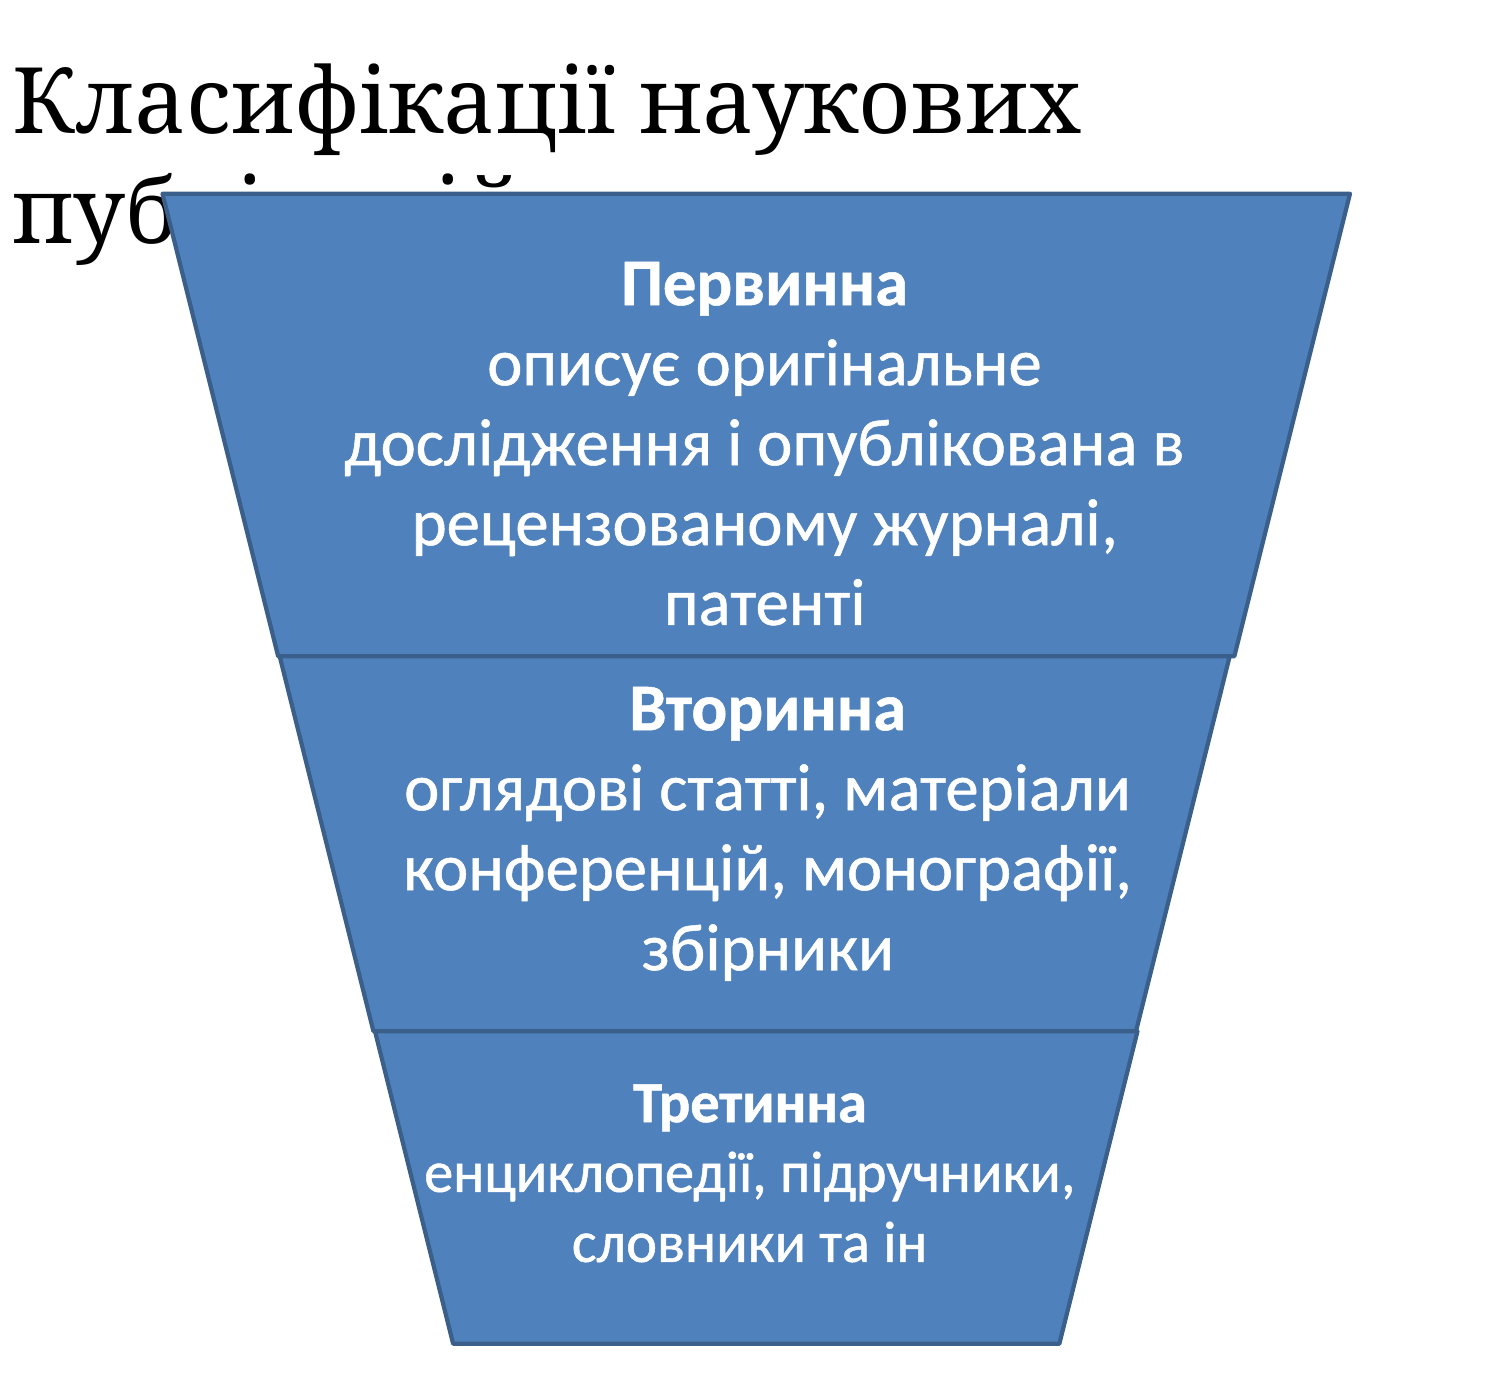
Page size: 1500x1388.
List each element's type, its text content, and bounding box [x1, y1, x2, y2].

text_box Первинна описує оригінальне дослідження і опублікована в рецензованому журналі, патенті [292, 231, 1238, 646]
title Класифікації наукових публікацій [12, 41, 1488, 153]
text_box [160, 191, 1353, 658]
text_box Третинна енциклопедії, підручники, словники та ін [337, 1056, 1163, 1281]
text_box [435, 1281, 1078, 1346]
text_box [372, 1029, 1140, 1056]
text_box [361, 991, 1149, 1034]
text_box Вторинна оглядові статті, матеріали конференцій, монографії, збірники [298, 656, 1238, 991]
text_box [277, 654, 1232, 739]
